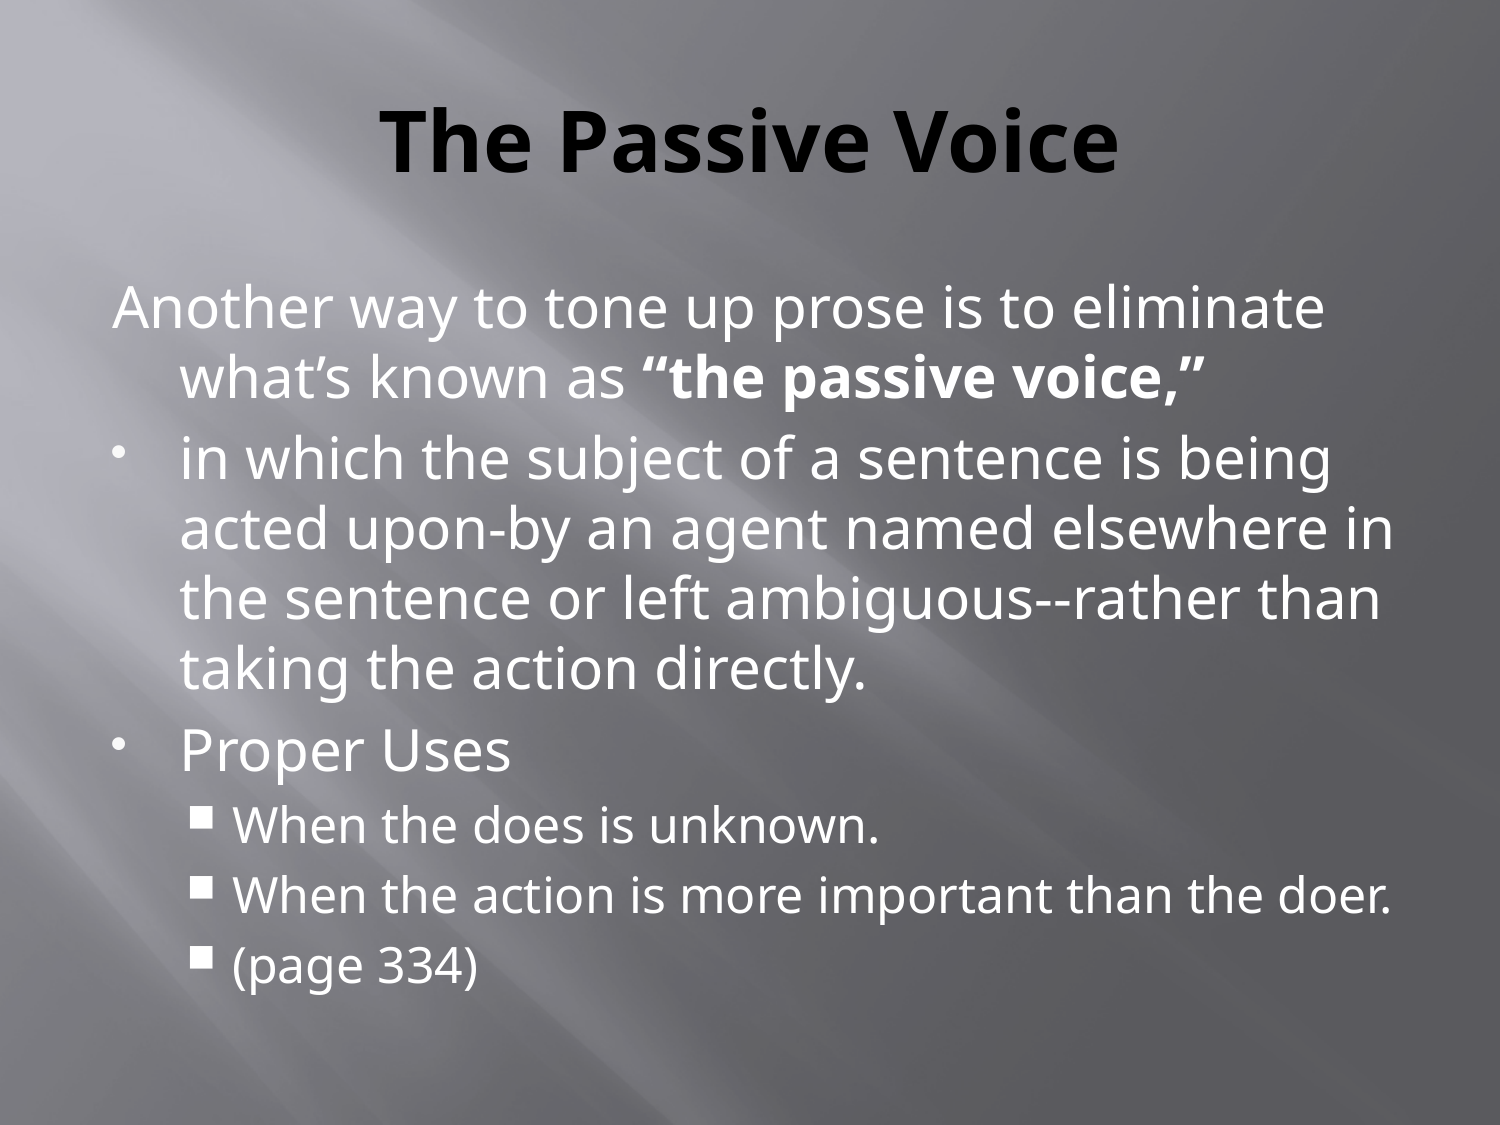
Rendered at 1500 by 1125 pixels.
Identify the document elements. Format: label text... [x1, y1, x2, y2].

title The Passive Voice [75, 45, 1425, 233]
list Another way to tone up prose is to eliminate what’s known as “the passive voice,” in which the subject of a sentence is being acted upon-by an agent named elsewhere in the sentence or left ambiguous--rather than taking the action directly. Proper Uses When the does is unknown. When the action is more important than the doer. (page 334) [75, 262, 1425, 1035]
